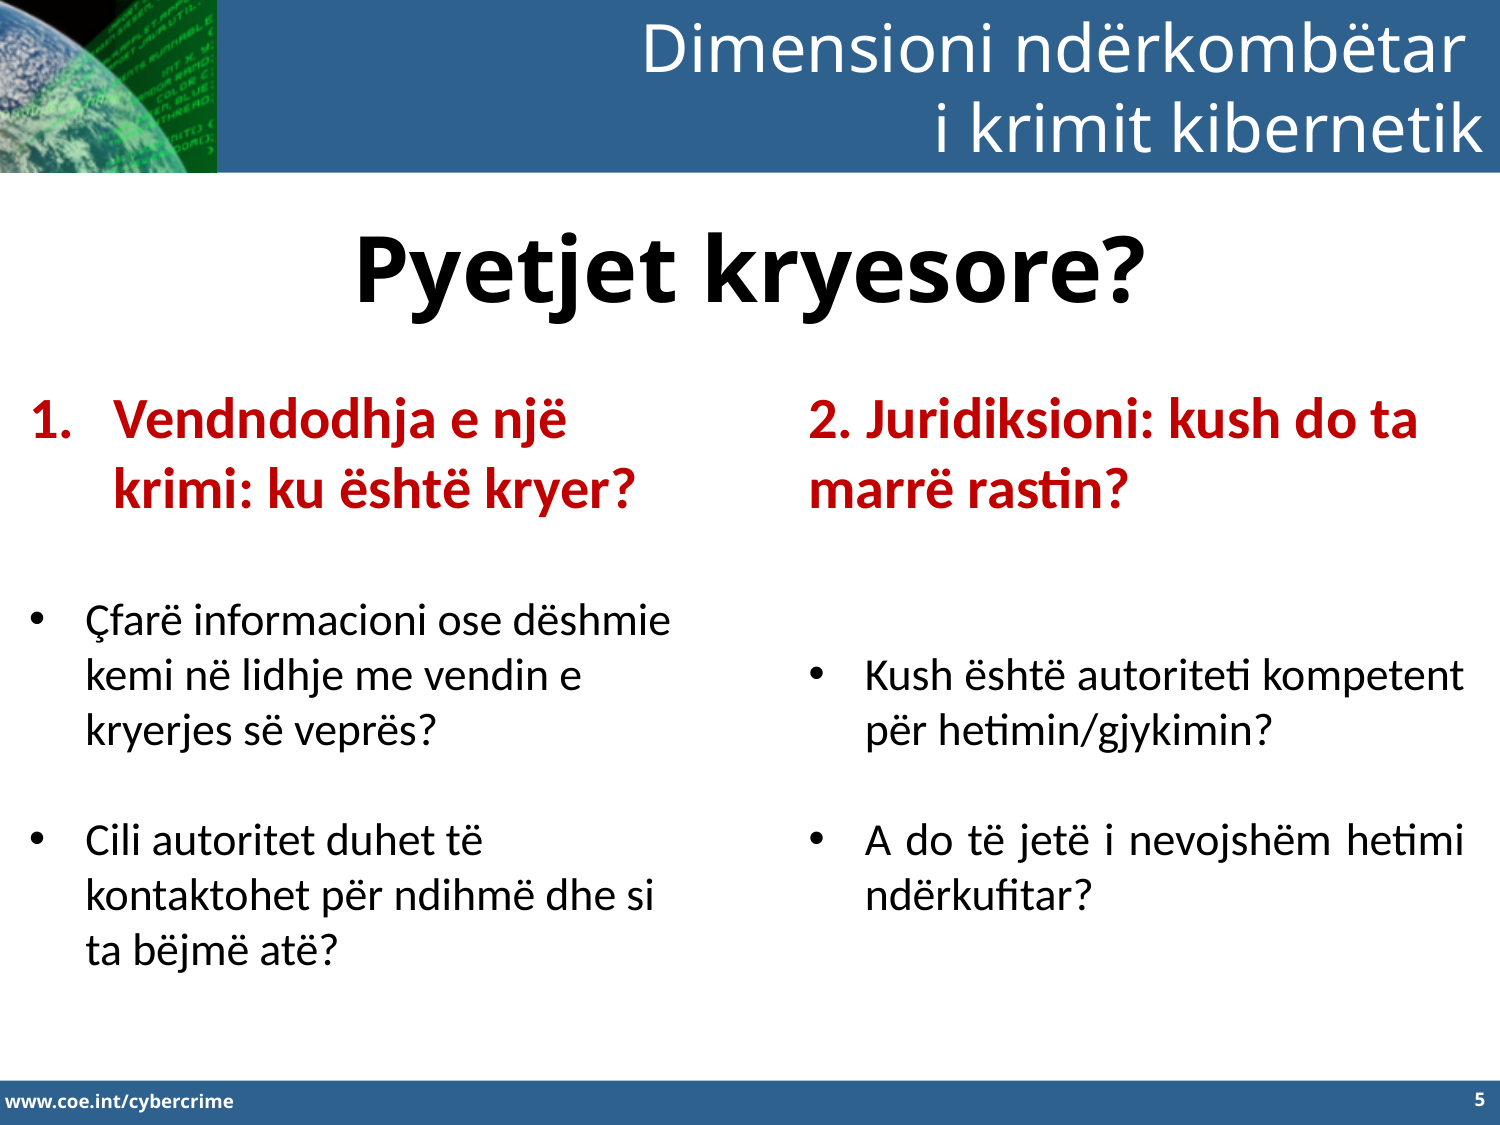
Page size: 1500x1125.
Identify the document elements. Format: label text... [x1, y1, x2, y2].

text_box 2. Juridiksioni: kush do ta marrë rastin? Kush është autoriteti kompetent për hetimin/gjykimin? A do të jetë i nevojshëm hetimi ndërkufitar? [793, 372, 1480, 928]
text_box Vendndodhja e një krimi: ku është kryer? Çfarë informacioni ose dëshmie kemi në lidhje me vendin e kryerjes së veprës? Cili autoritet duhet të kontaktohet për ndihmë dhe si ta bëjmë atë? [14, 372, 707, 983]
text_box Pyetjet kryesore? [74, 203, 1425, 331]
slide_number 5 [1149, 1079, 1500, 1125]
picture [0, 1, 217, 173]
text_box Dimensioni ndërkombëtar i krimit kibernetik [329, 9, 1500, 162]
